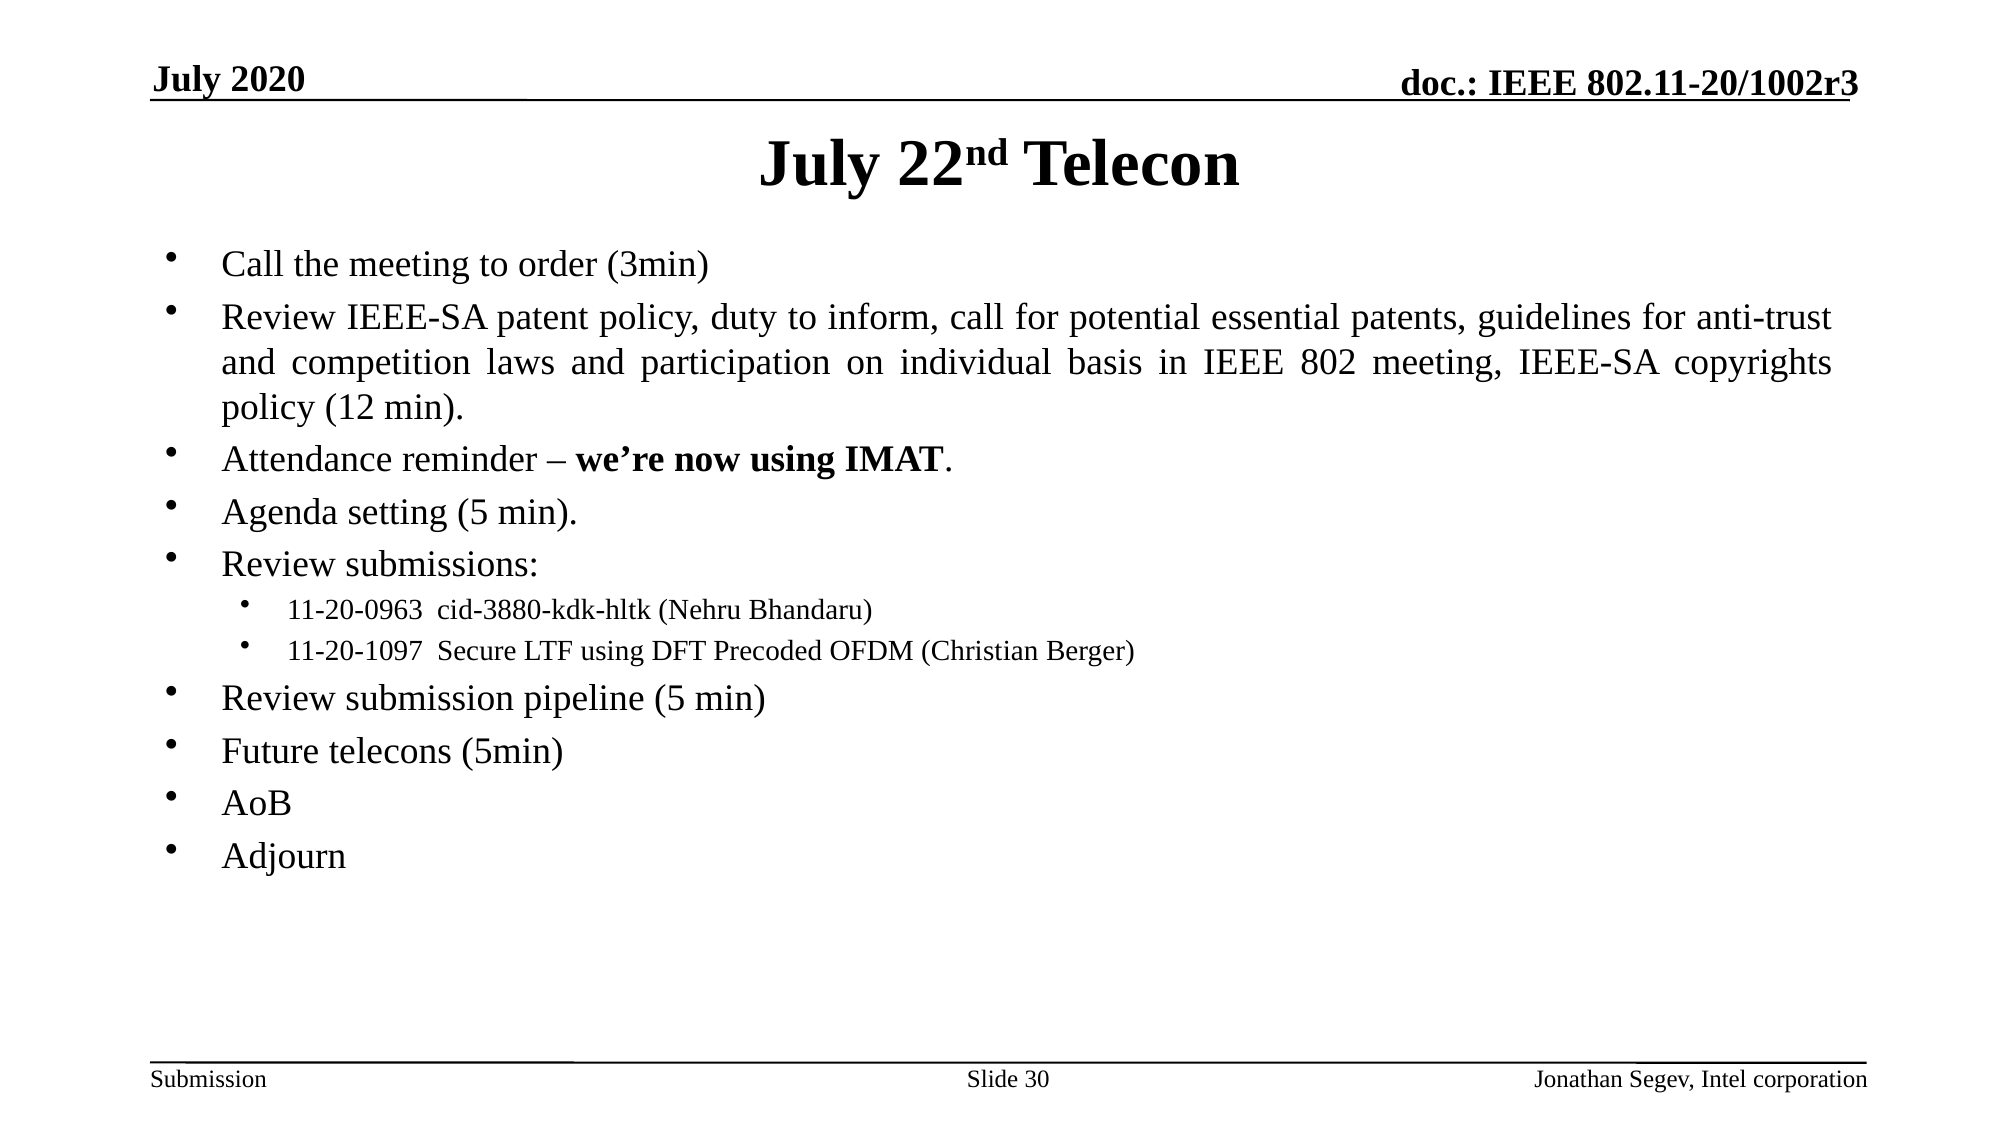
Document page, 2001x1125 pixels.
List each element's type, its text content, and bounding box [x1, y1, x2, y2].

footer Jonathan Segev, Intel corporation [1171, 1061, 1869, 1093]
list Call the meeting to order (3min) Review IEEE-SA patent policy, duty to inform, call for potential essential patents, guidelines for anti-trust and competition laws and participation on individual basis in IEEE 802 meeting, IEEE-SA copyrights policy (12 min). Attendance reminder – we’re now using IMAT. Agenda setting (5 min). Review submissions: 11-20-0963 cid-3880-kdk-hltk (Nehru Bhandaru) 11-20-1097 Secure LTF using DFT Precoded OFDM (Christian Berger) Review submission pipeline (5 min) Future telecons (5min) AoB Adjourn [149, 231, 1850, 1000]
title July 22nd Telecon [149, 112, 1850, 205]
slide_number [152, 54, 563, 100]
slide_number Slide 30 [950, 1061, 1067, 1123]
